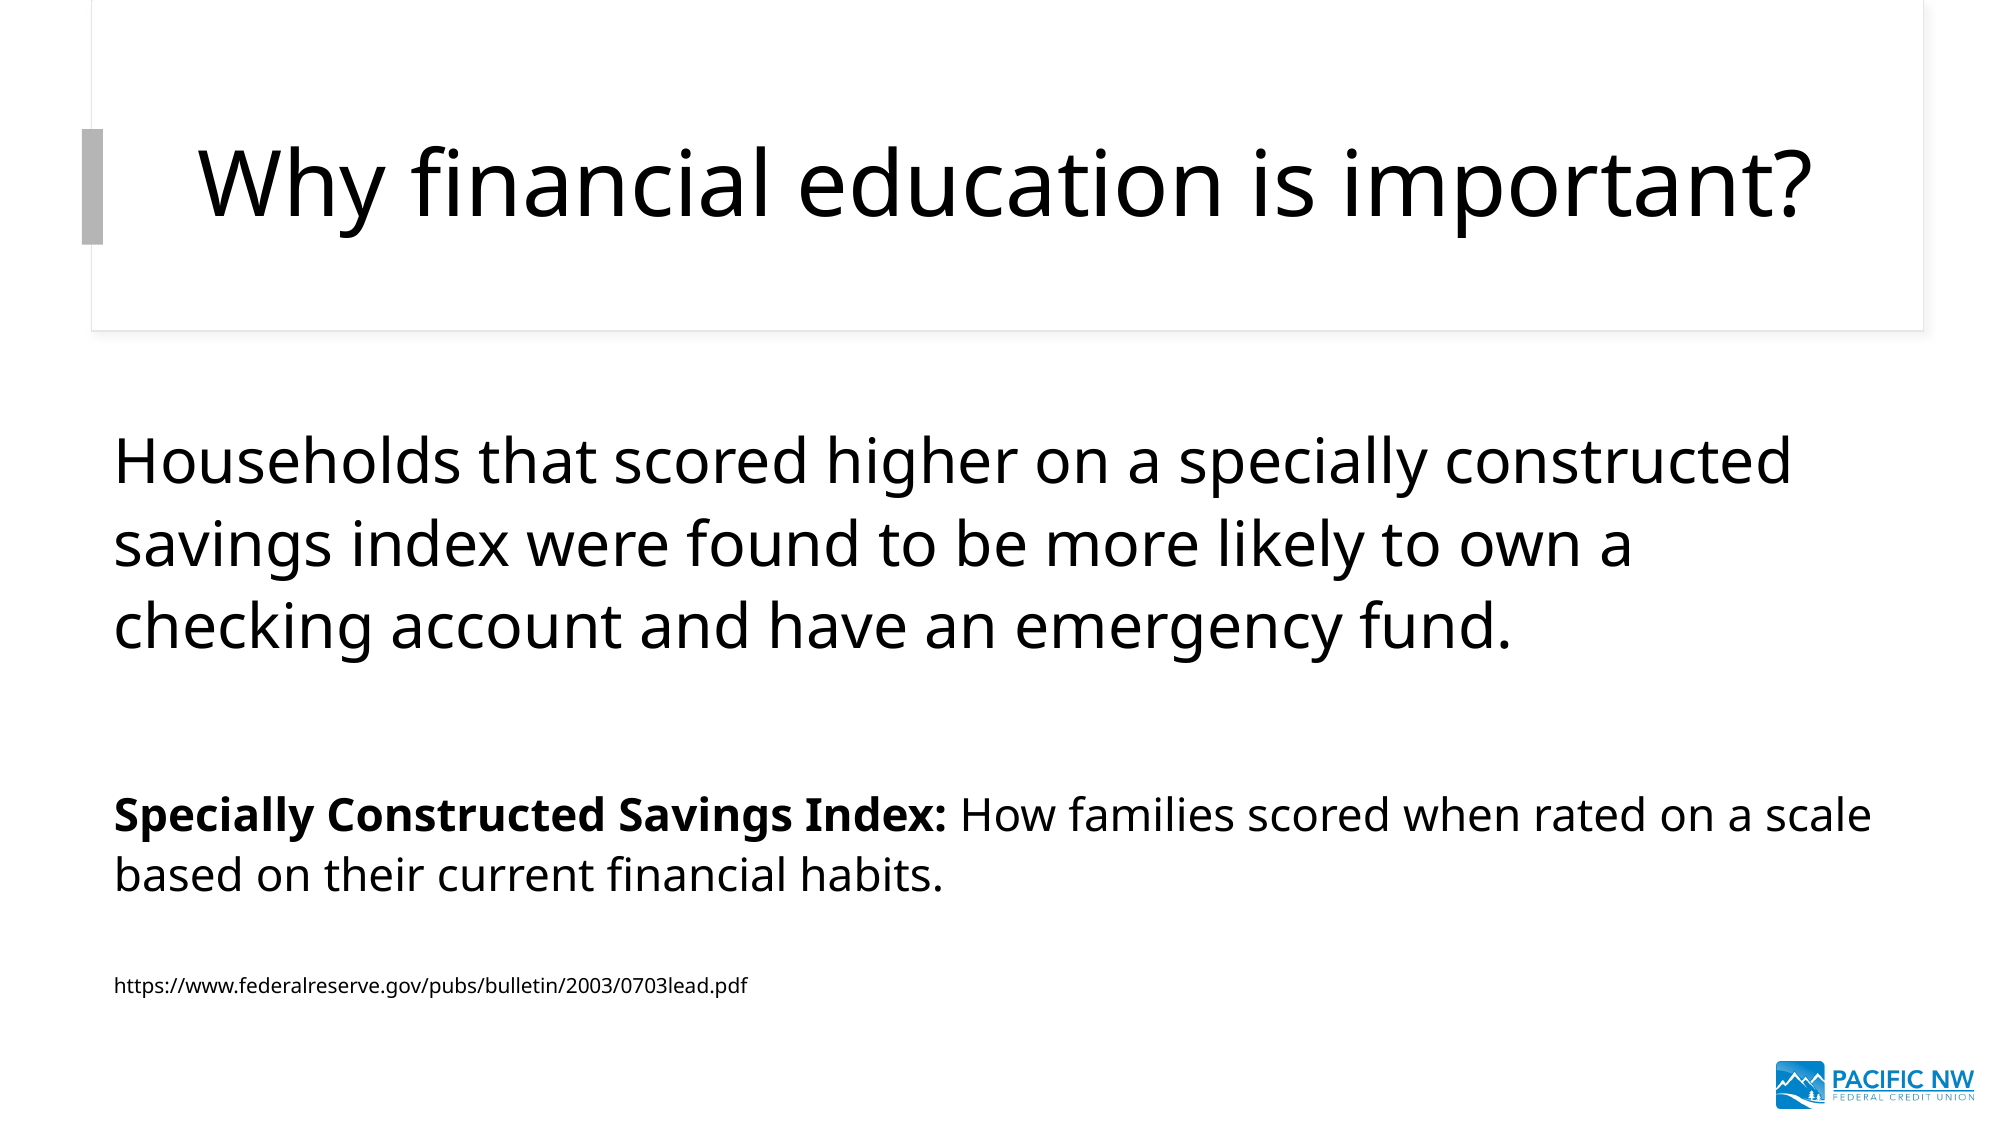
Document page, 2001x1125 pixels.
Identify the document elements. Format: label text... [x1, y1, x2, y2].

picture [1970, 1076, 1974, 1089]
title Why financial education is important? [183, 90, 1851, 284]
list Households that scored higher on a specially constructed savings index were found to be more likely to own a checking account and have an emergency fund. Specially Constructed Savings Index: How families scored when rated on a scale based on their current financial habits. https://www.federalreserve.gov/pubs/bulletin/2003/0703lead.pdf [99, 406, 1924, 1013]
picture [1778, 1081, 1788, 1087]
picture [1776, 1061, 1974, 1109]
picture [1936, 1076, 1945, 1089]
picture [1958, 1078, 1966, 1089]
